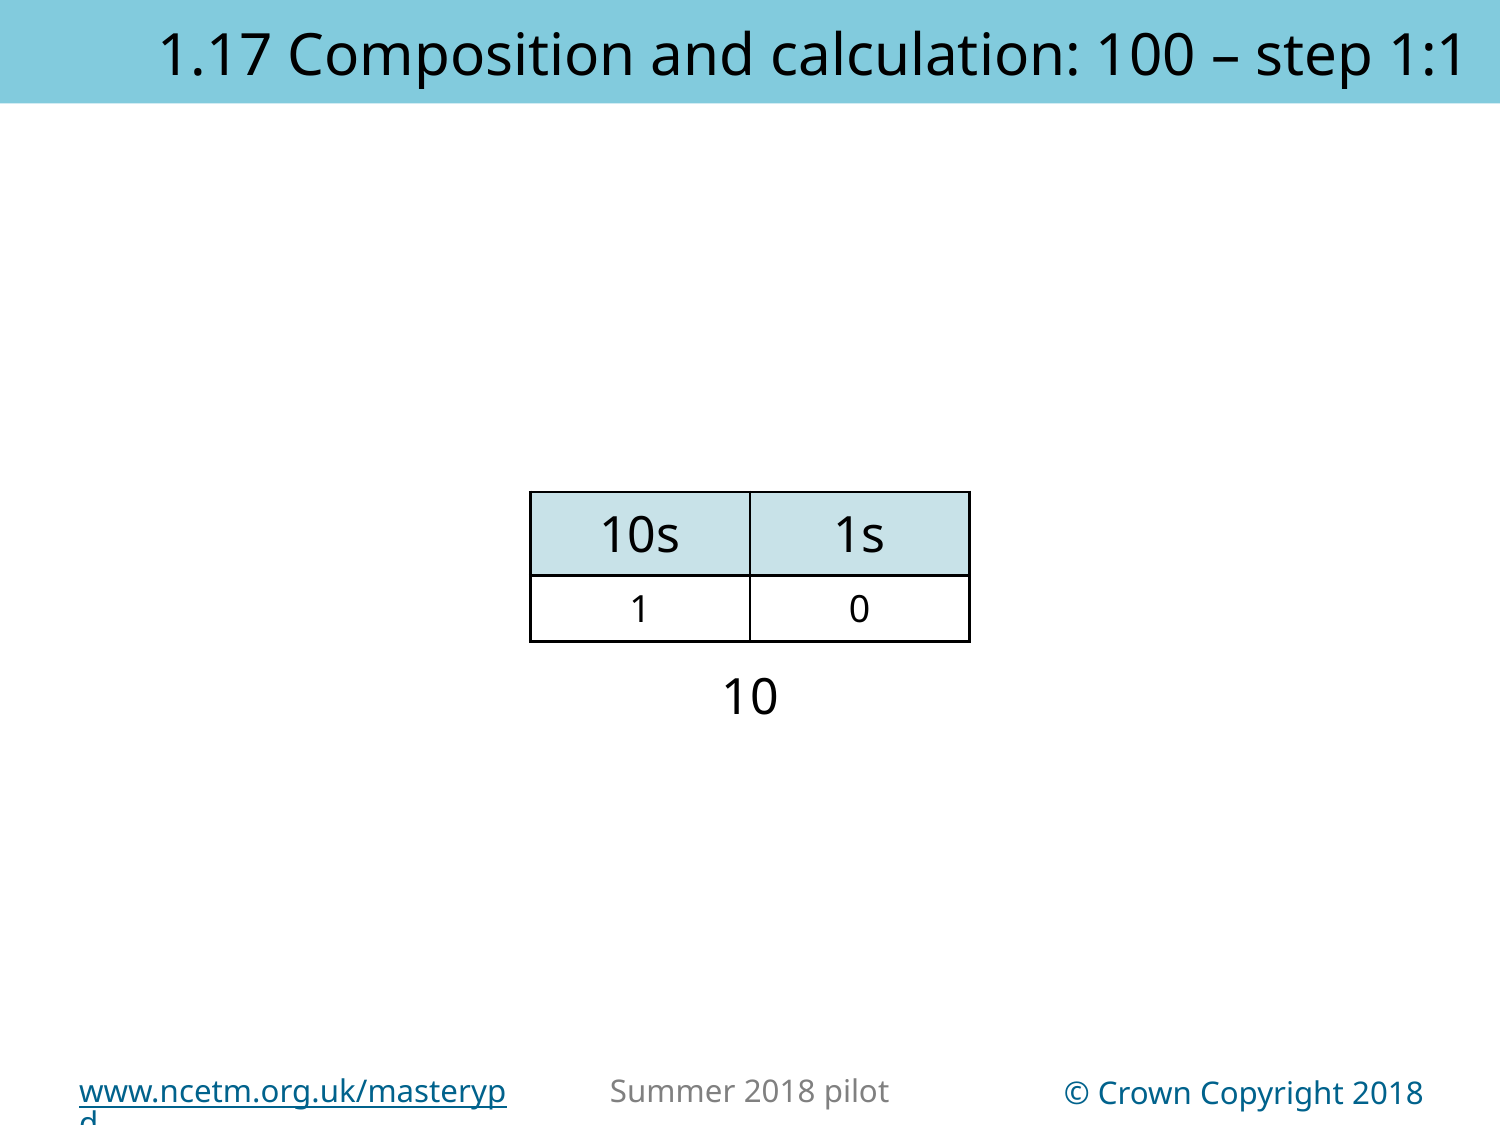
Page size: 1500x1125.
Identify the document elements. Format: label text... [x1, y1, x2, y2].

table_cell 1 [532, 577, 749, 640]
table_cell 0 [751, 577, 968, 640]
list 1.17 Composition and calculation: 100 – step 1:1 [0, 0, 1500, 104]
text_box 10 [696, 656, 804, 732]
table_header 1s [751, 493, 968, 574]
table_header 10s [532, 493, 749, 574]
